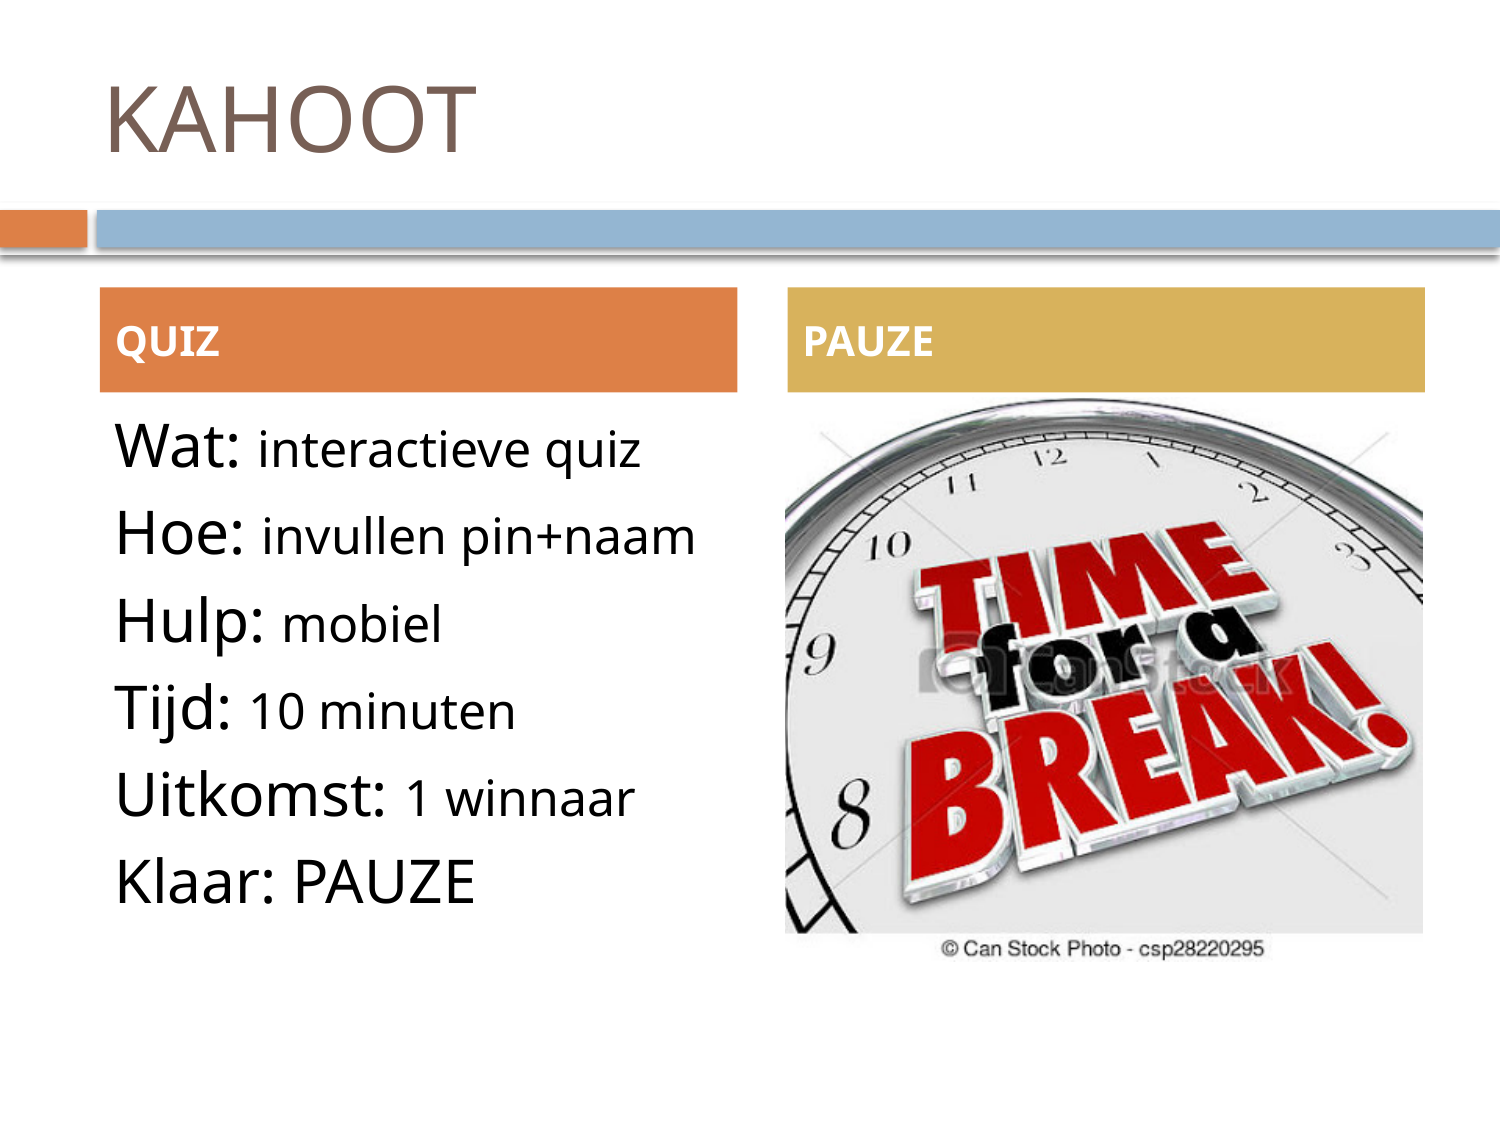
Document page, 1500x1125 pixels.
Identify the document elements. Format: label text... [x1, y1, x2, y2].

picture [785, 396, 1424, 962]
title KAHOOT [87, 44, 1425, 188]
list PAUZE [787, 287, 1425, 393]
list QUIZ [99, 287, 738, 393]
list [785, 408, 1447, 997]
list Wat: interactieve quiz Hoe: invullen pin+naam Hulp: mobiel Tijd: 10 minuten Uitkomst: 1 winnaar Klaar: PAUZE [99, 399, 738, 988]
